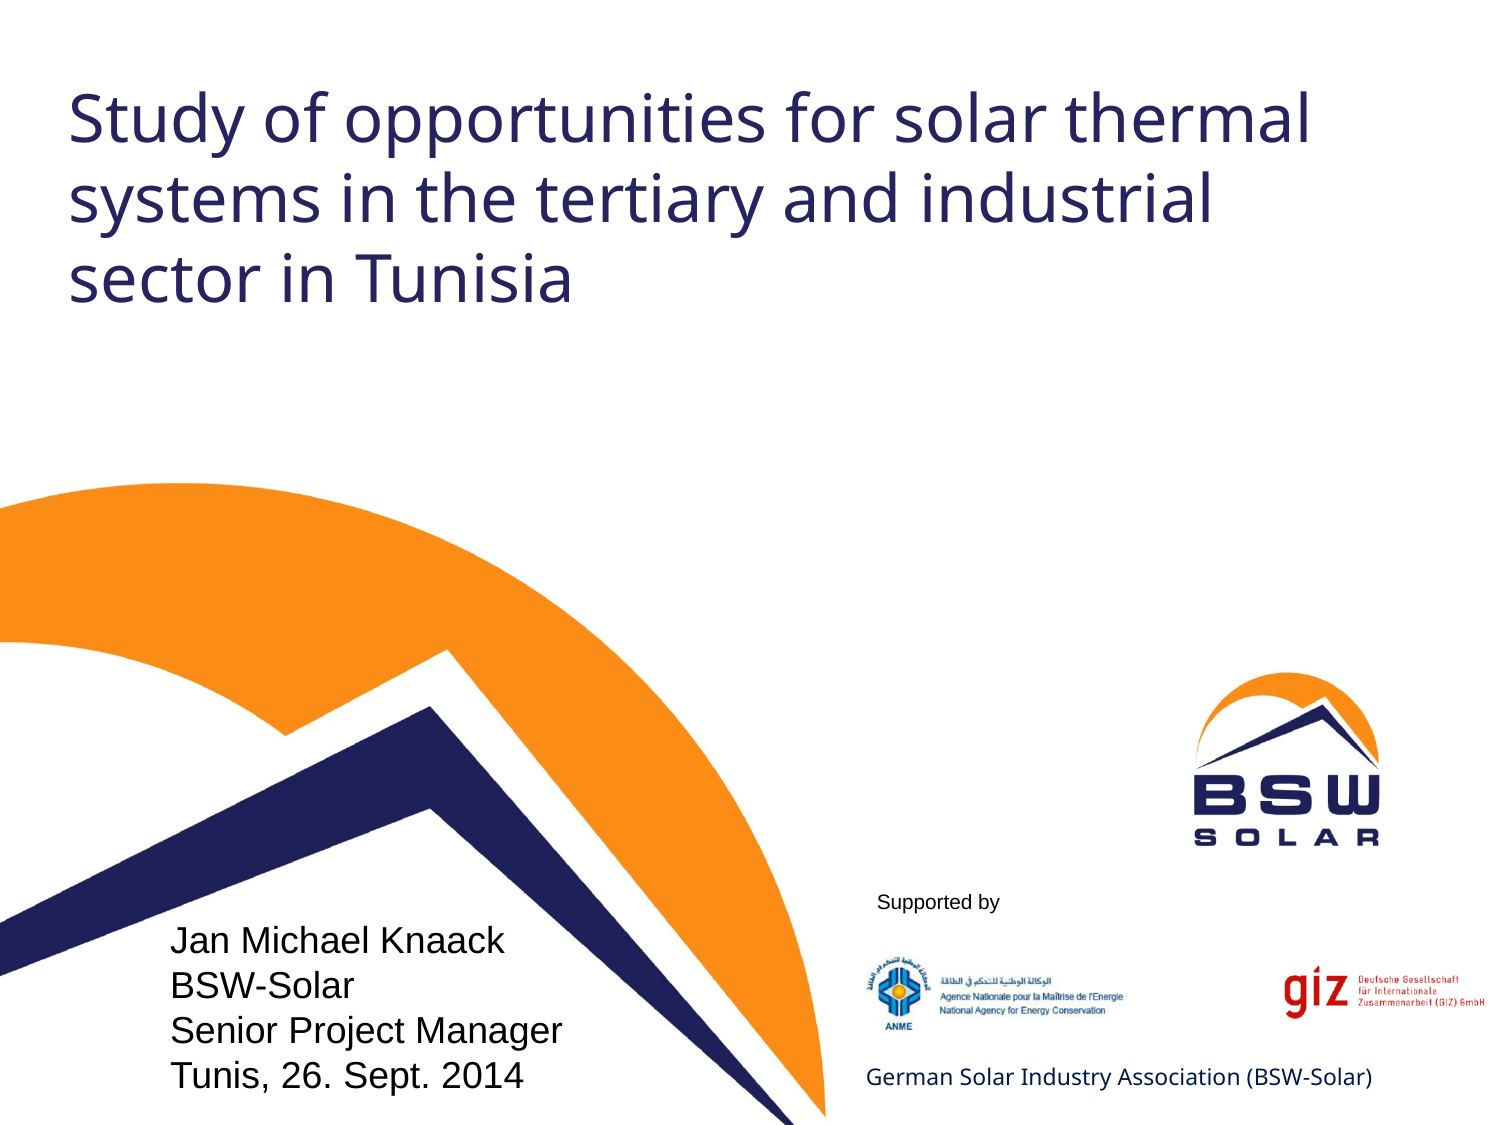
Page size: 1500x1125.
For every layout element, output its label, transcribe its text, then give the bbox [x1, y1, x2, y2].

text_box Supported by [862, 881, 1300, 922]
title Study of opportunities for solar thermal systems in the tertiary and industrial sector in Tunisia [68, 0, 1393, 396]
text_box Jan Michael Knaack BSW-Solar Senior Project Manager Tunis, 26. Sept. 2014 [155, 863, 750, 1125]
picture [0, 438, 1500, 1125]
